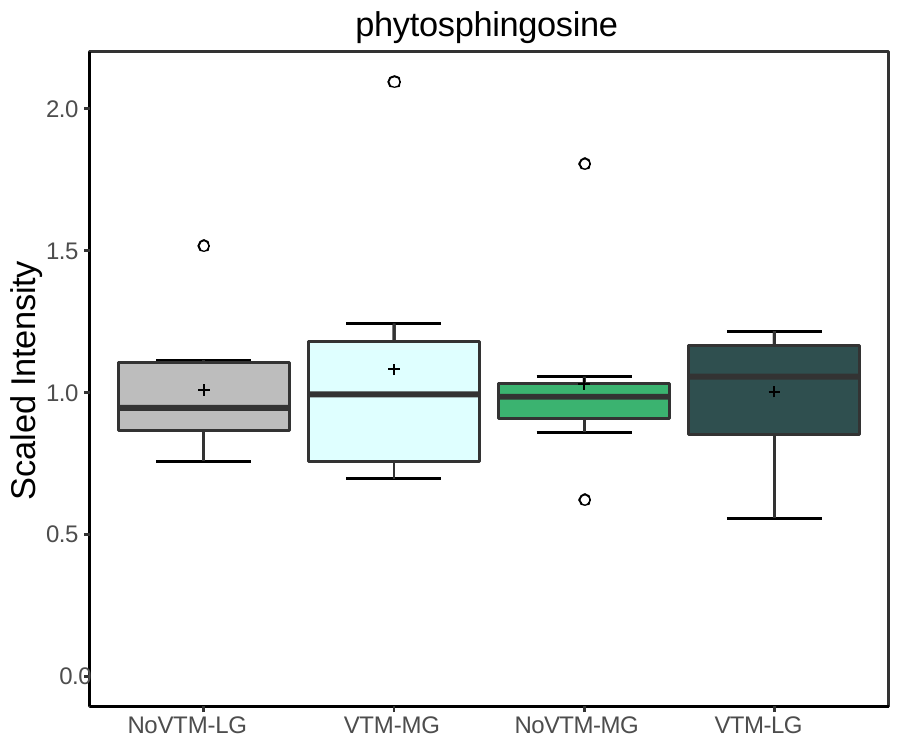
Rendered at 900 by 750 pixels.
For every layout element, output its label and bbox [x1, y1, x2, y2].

text_box [44, 91, 82, 122]
text_box [44, 516, 82, 548]
text_box [353, 0, 625, 44]
footer [57, 661, 95, 750]
text_box [1, 233, 82, 503]
slide_number [125, 713, 257, 750]
text_box [83, 50, 891, 738]
